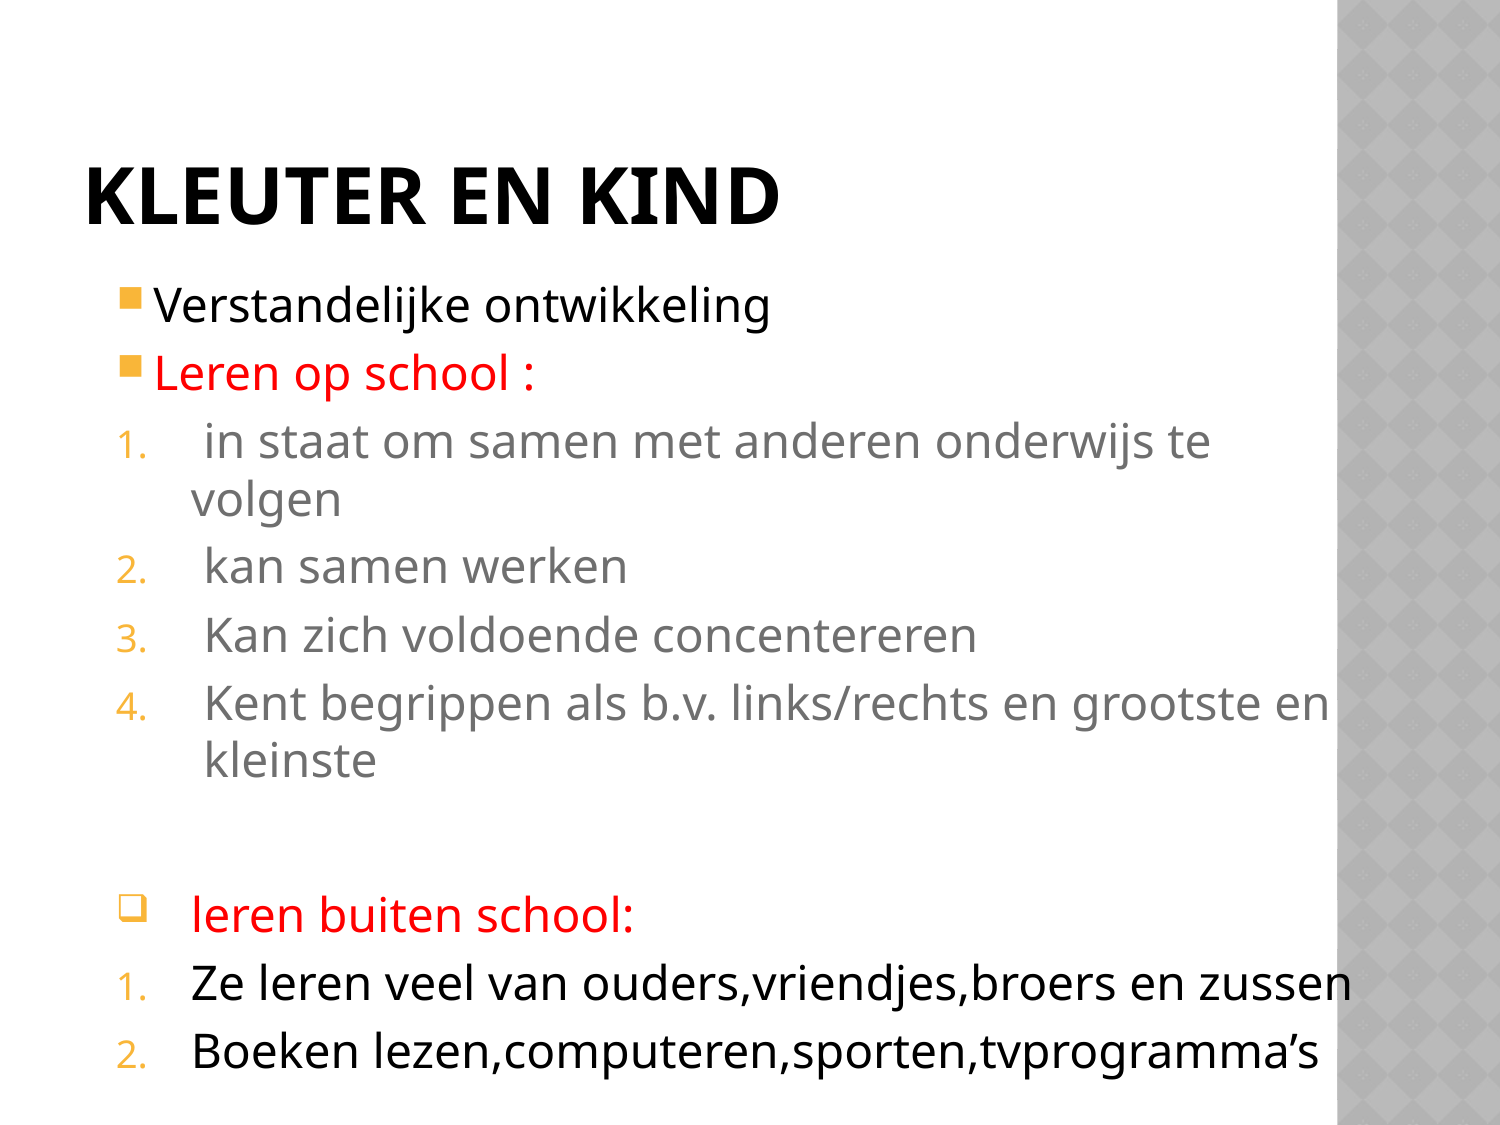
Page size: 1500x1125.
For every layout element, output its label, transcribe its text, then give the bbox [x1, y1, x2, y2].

title Kleuter en Kind [75, 52, 1263, 240]
list Verstandelijke ontwikkeling Leren op school : in staat om samen met anderen onderwijs te volgen kan samen werken Kan zich voldoende concentereren Kent begrippen als b.v. links/rechts en grootste en kleinste leren buiten school: Ze leren veel van ouders,vriendjes,broers en zussen Boeken lezen,computeren,sporten,tvprogramma’s [53, 267, 1376, 1106]
